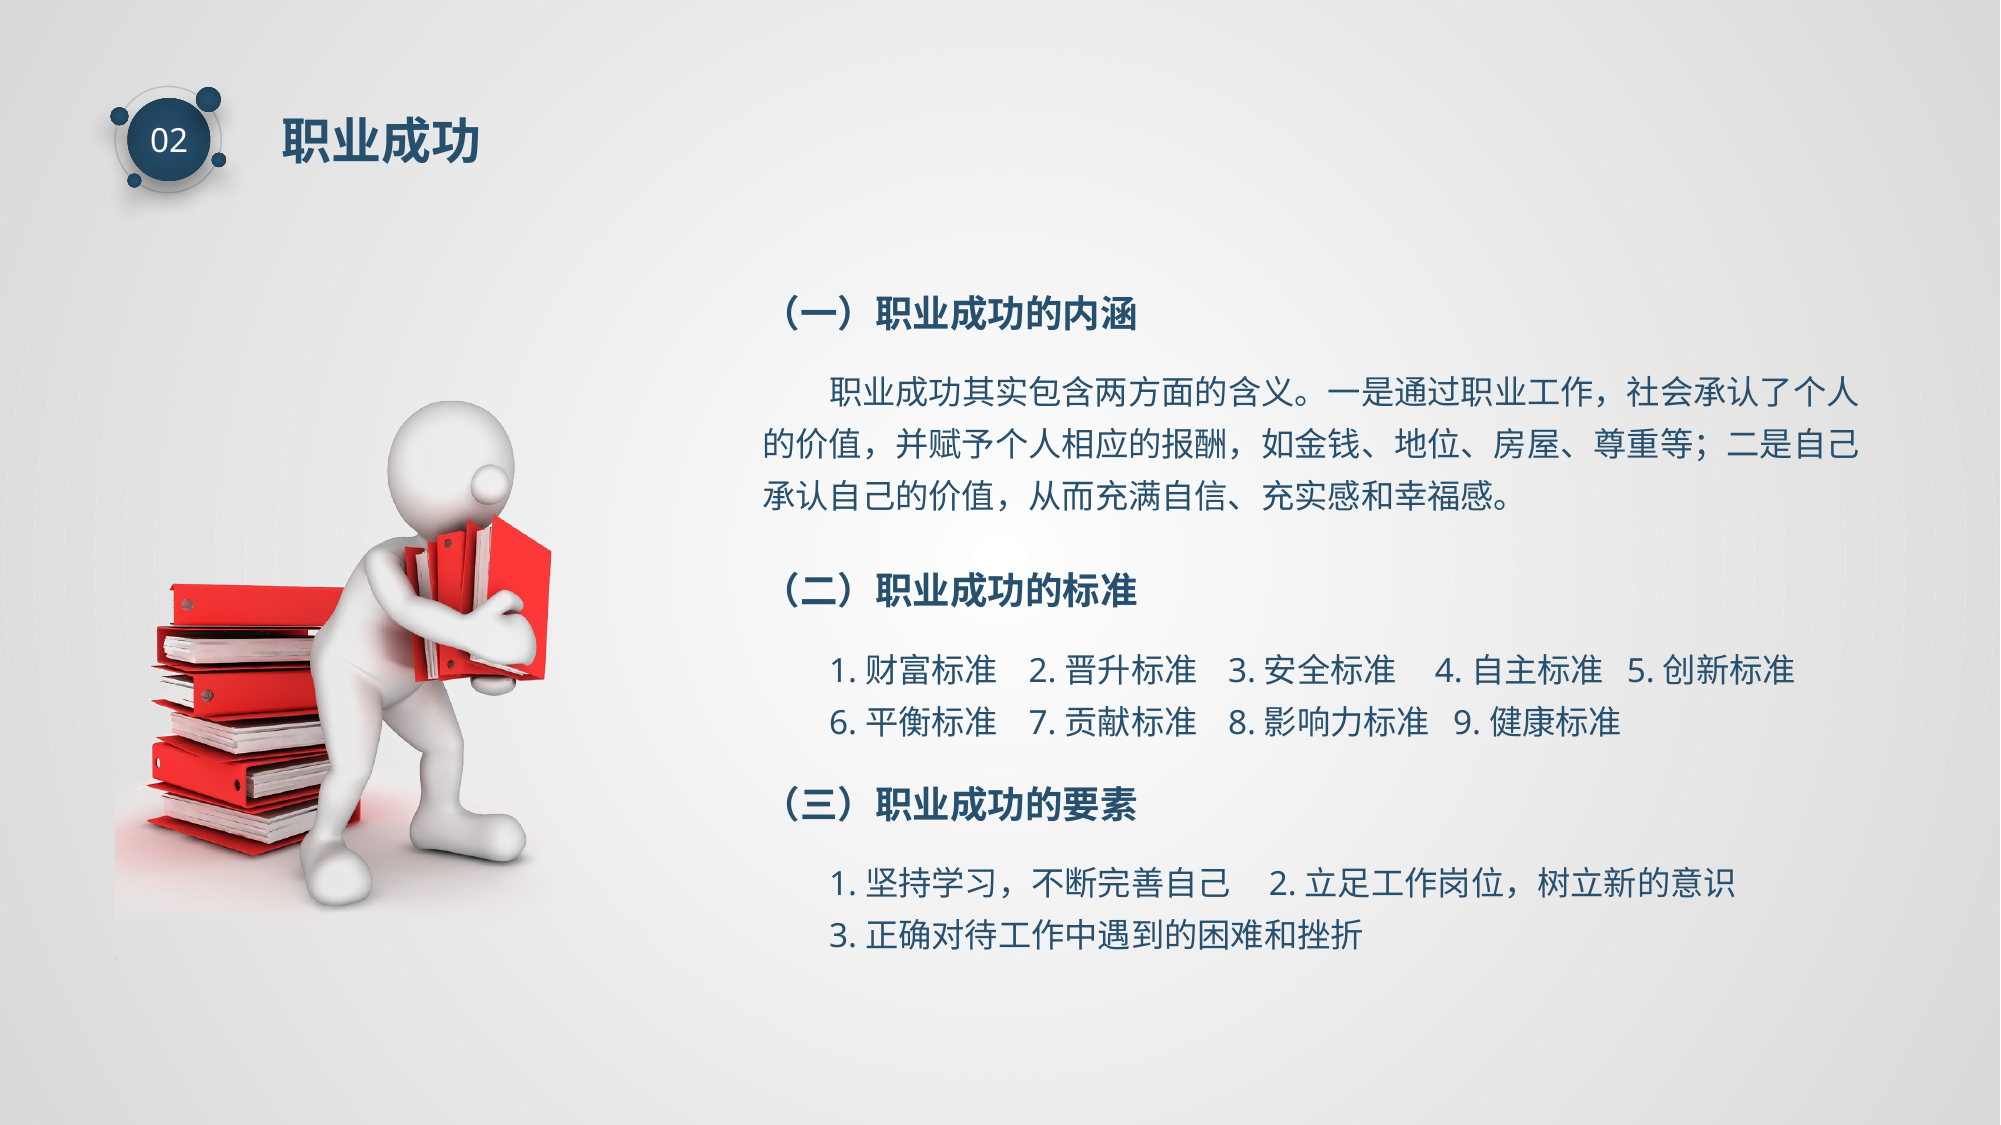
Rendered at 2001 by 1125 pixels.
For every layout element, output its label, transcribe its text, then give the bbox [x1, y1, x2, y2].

text_box 职业成功 [266, 101, 497, 177]
text_box （三）职业成功的要素 1.坚持学习，不断完善自己 2.立足工作岗位，树立新的意识 3.正确对待工作中遇到的困难和挫折 [747, 750, 1887, 962]
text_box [110, 86, 226, 193]
text_box （二）职业成功的标准 1.财富标准 2.晋升标准 3.安全标准 4.自主标准 5.创新标准 6.平衡标准 7.贡献标准 8.影响力标准 9.健康标准 [747, 537, 1887, 749]
text_box （一）职业成功的内涵 职业成功其实包含两方面的含义。一是通过职业工作，社会承认了个人的价值，并赋予个人相应的报酬，如金钱、地位、房屋、尊重等；二是自己承认自己的价值，从而充满自信、充实感和幸福感。 [747, 259, 1887, 523]
picture [115, 368, 685, 960]
